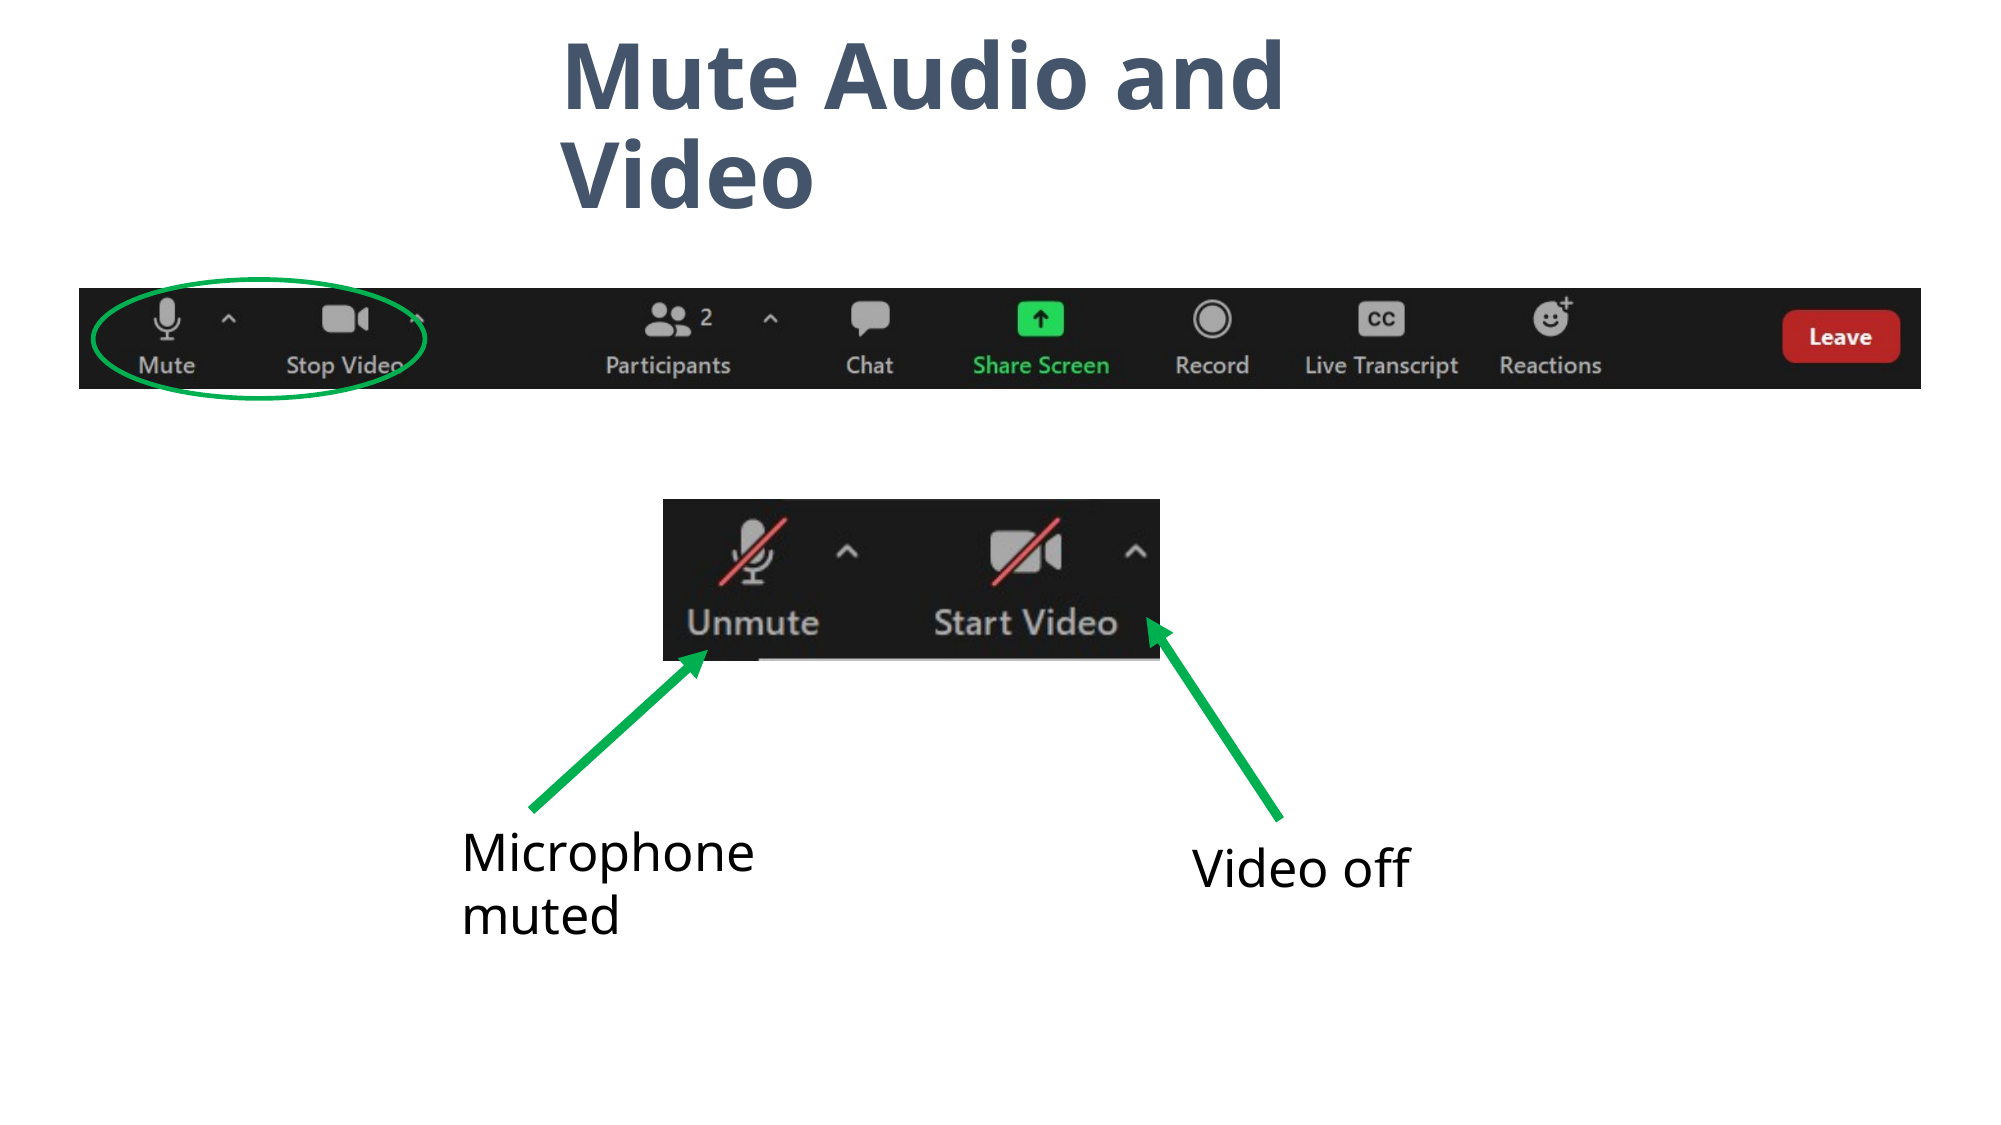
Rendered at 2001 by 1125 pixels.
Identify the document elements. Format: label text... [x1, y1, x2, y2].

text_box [530, 649, 708, 811]
title Mute Audio and Video [544, 55, 1442, 203]
text_box [165, 389, 353, 400]
text_box Video off [1177, 828, 1442, 906]
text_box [1146, 616, 1280, 820]
picture [663, 499, 1160, 661]
text_box Microphone muted [446, 812, 782, 952]
text_box [168, 278, 350, 288]
picture [79, 288, 1921, 389]
